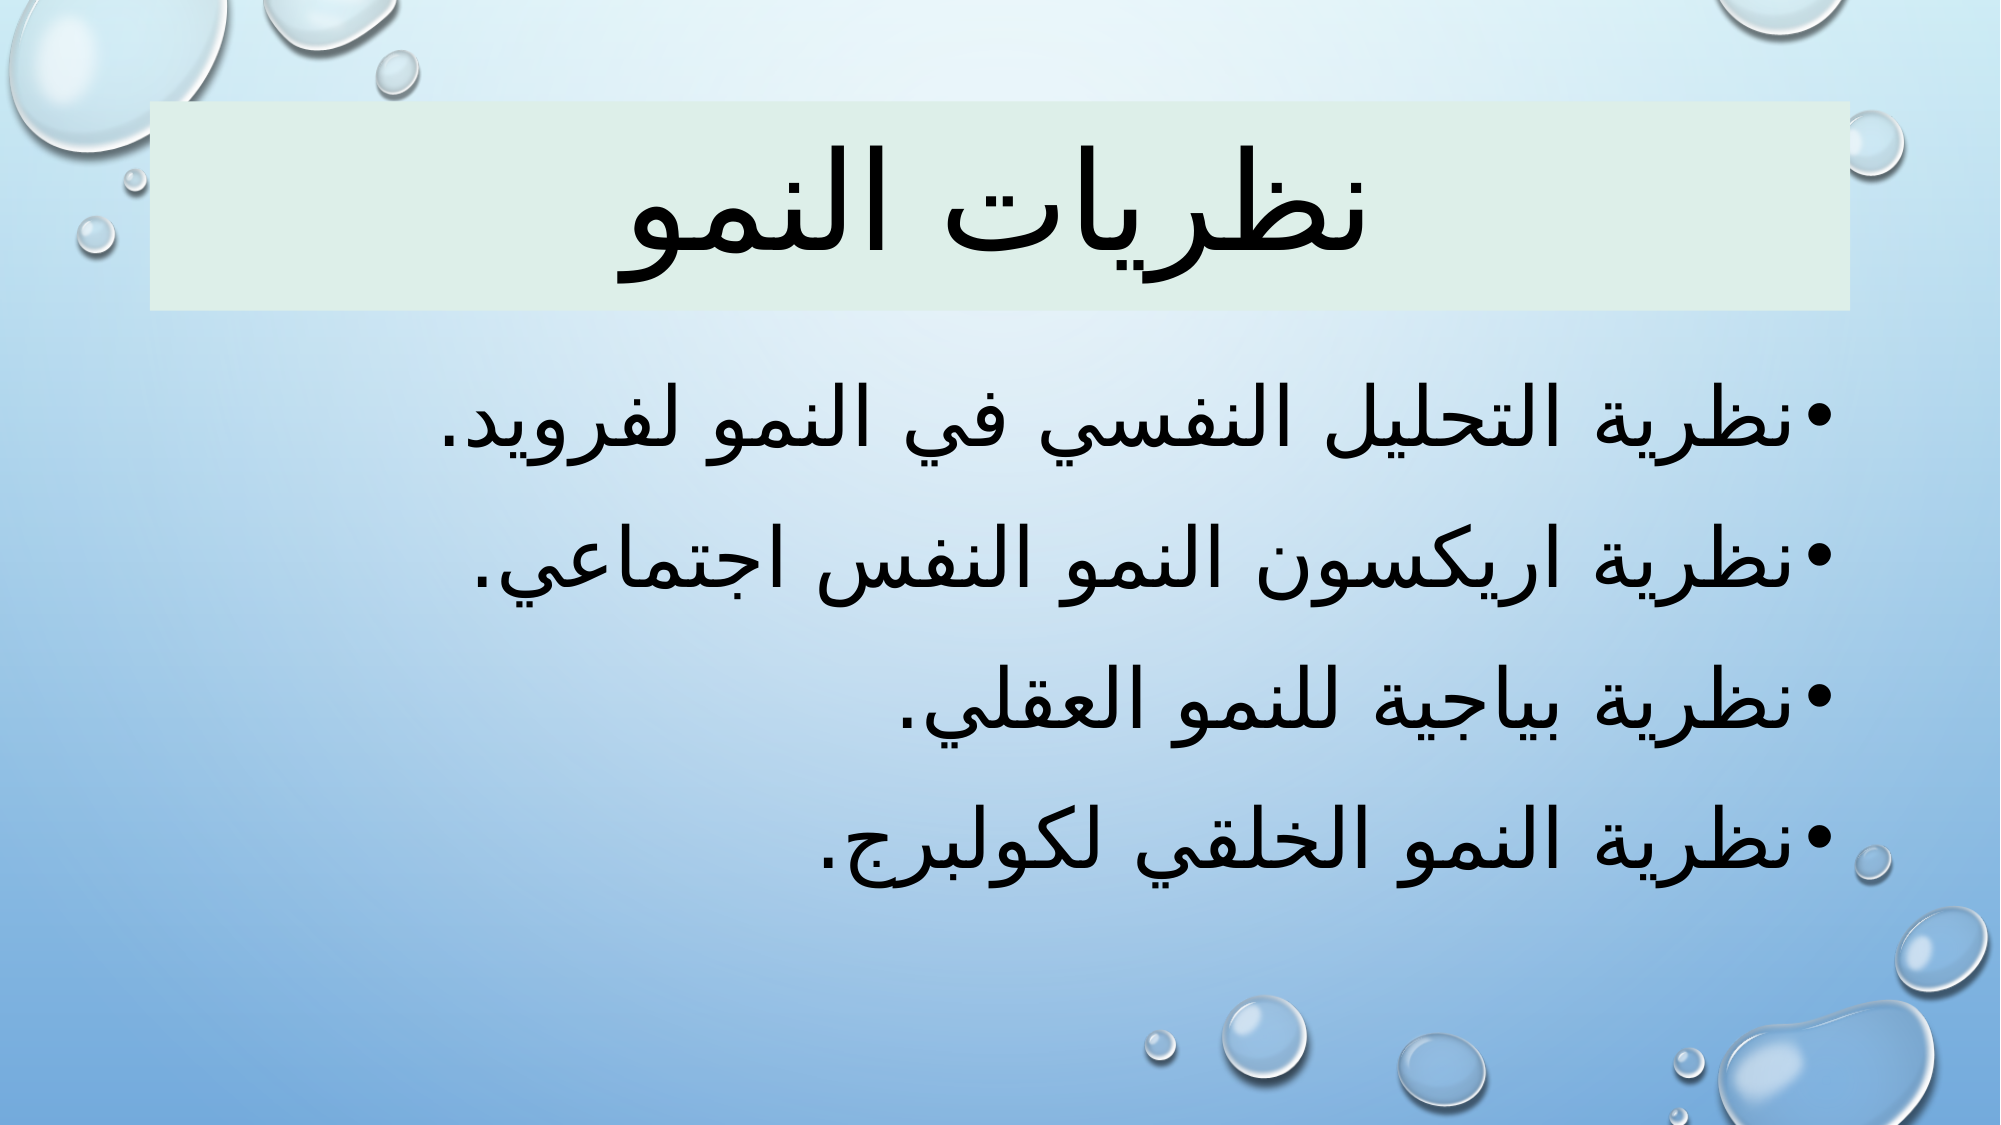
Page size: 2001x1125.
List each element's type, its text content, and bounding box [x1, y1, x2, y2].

title نظريات النمو [149, 101, 1851, 311]
list نظرية التحليل النفسي في النمو لفرويد. نظرية اريكسون النمو النفس اجتماعي. نظرية بياجية للنمو العقلي. نظرية النمو الخلقي لكولبرج. [149, 335, 1851, 950]
picture [0, 0, 2000, 1125]
